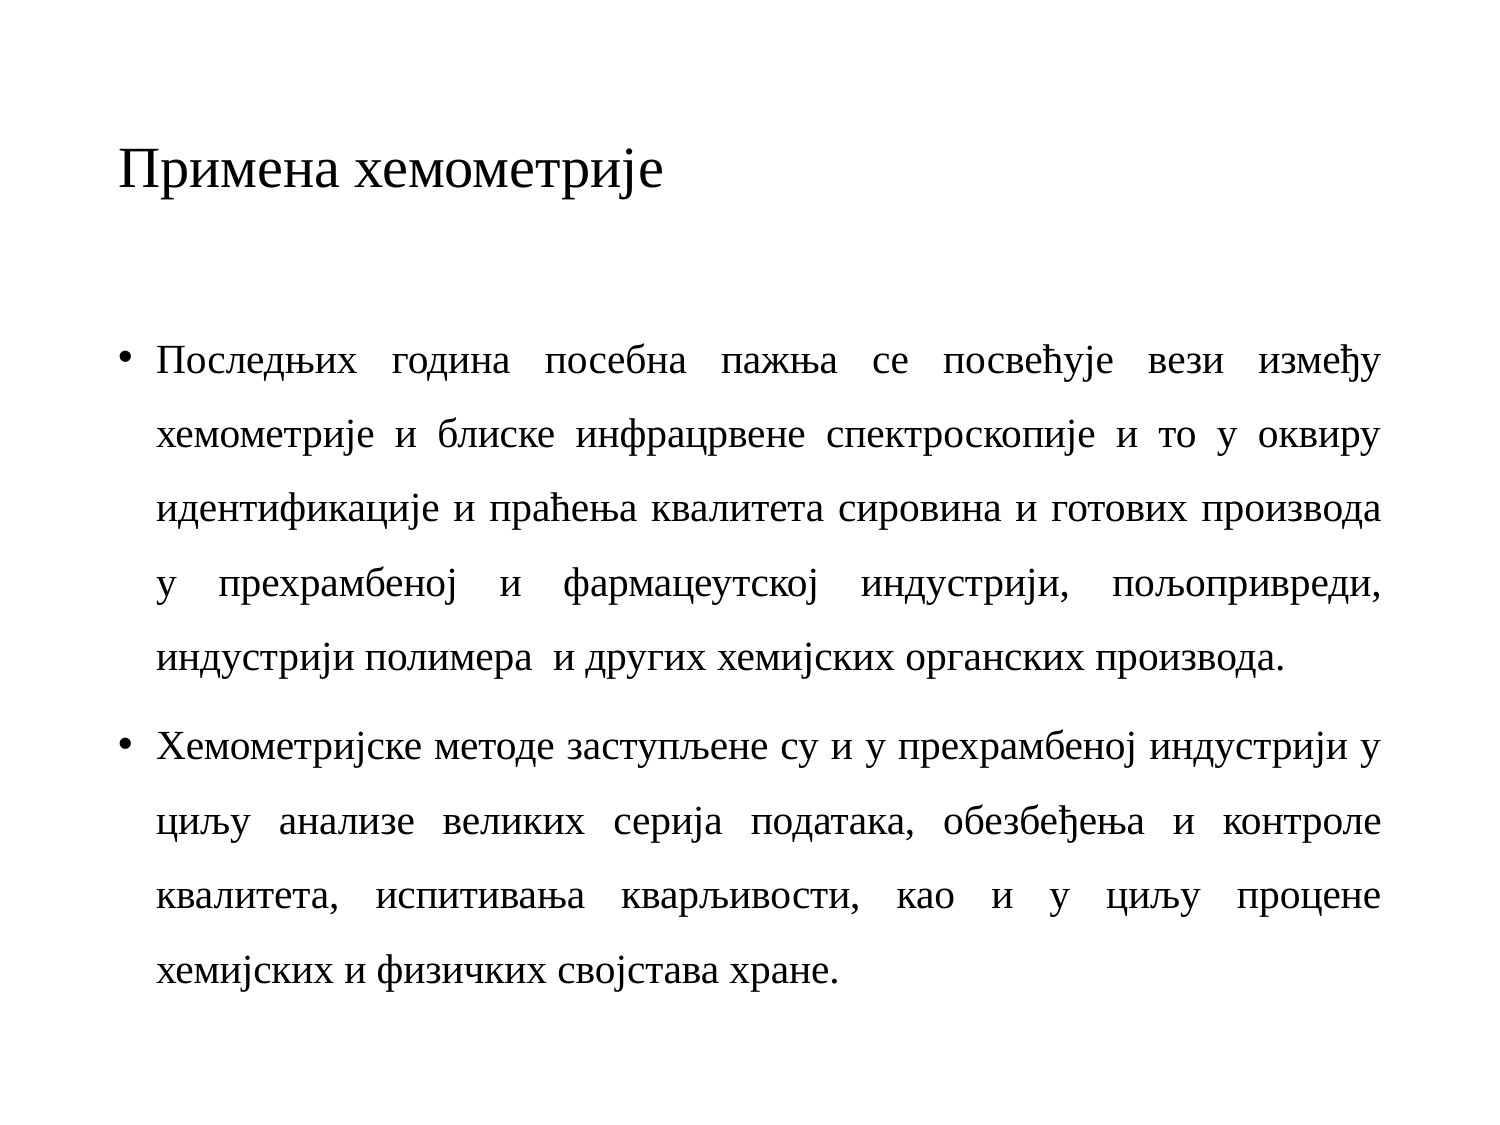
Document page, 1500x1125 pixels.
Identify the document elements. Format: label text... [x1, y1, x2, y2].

title Примена хемометрије [103, 59, 1397, 278]
list Последњих година посебна пажња се посвећује вези између хемометрије и блиске инфрацрвене спектроскопије и то у оквиру идентификације и праћења квалитета сировина и готових производа у прехрамбеној и фармацеутској индустрији, пољопривреди, индустрији полимера и других хемијских органских производа. Хемометријске методе заступљене су и у прехрамбеној индустрији у циљу анализе великих серија података, обезбеђења и контроле квалитета, испитивања кварљивости, као и у циљу процене хемијских и физичких својстава хране. [103, 299, 1397, 1014]
